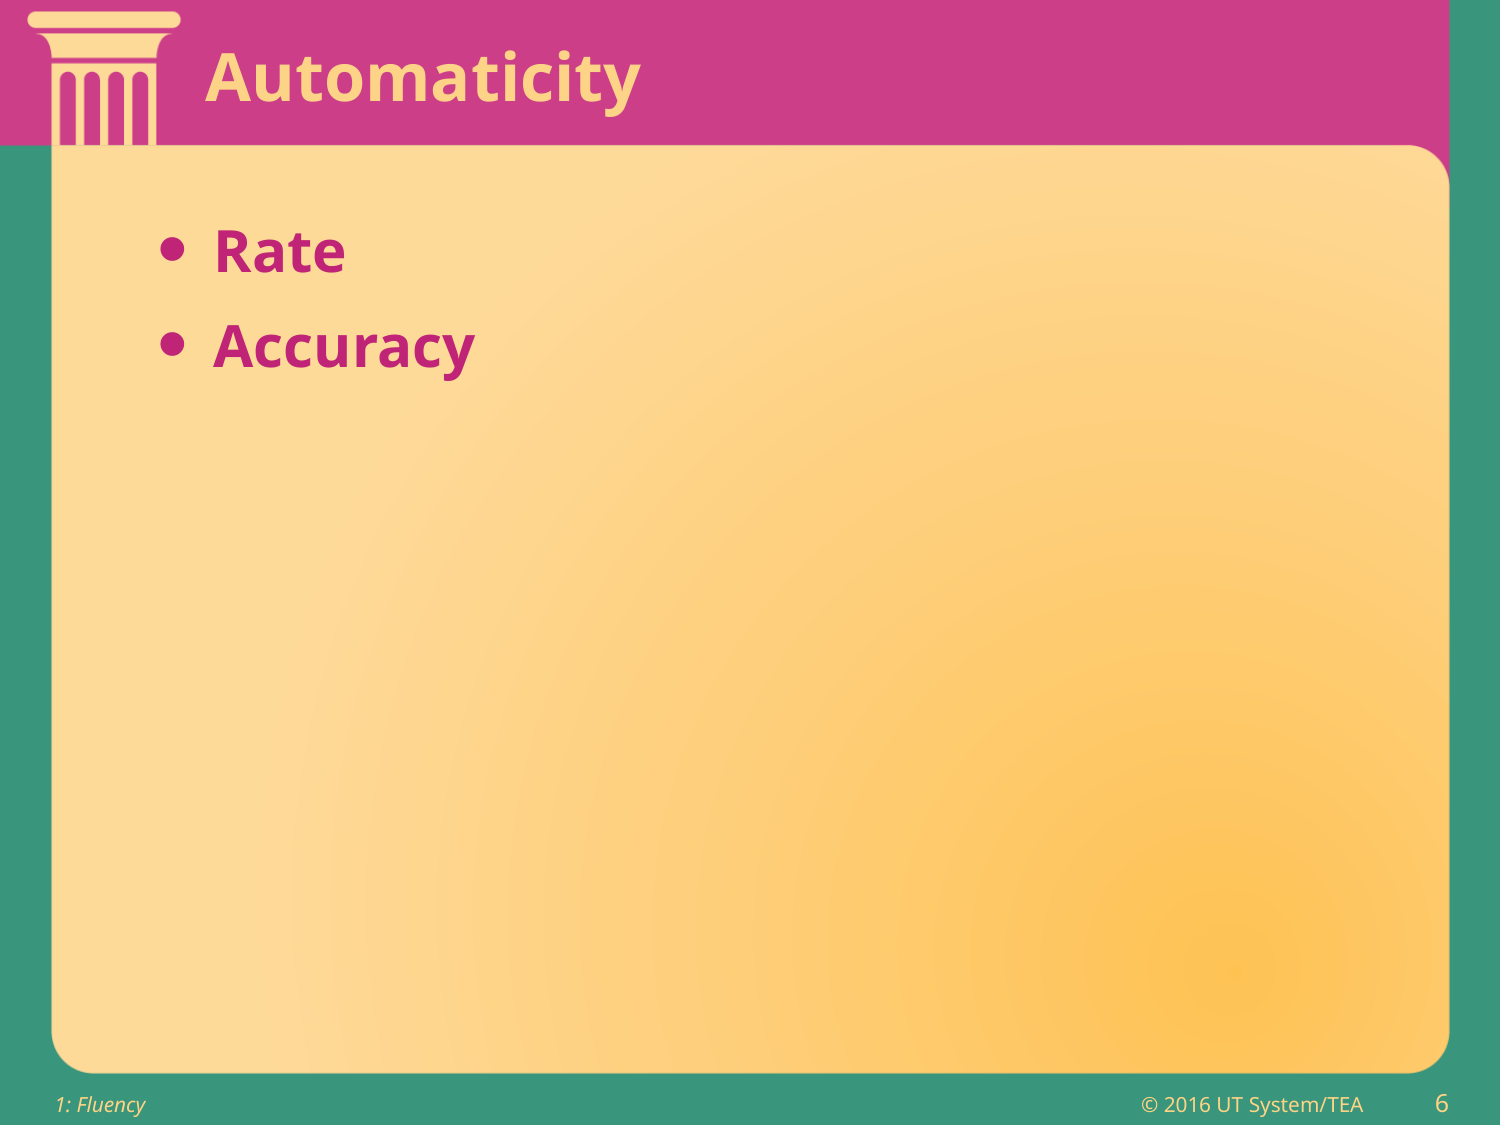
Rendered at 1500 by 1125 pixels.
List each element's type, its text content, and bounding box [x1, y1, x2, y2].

list Rate Accuracy [142, 206, 1366, 997]
title Automaticity [190, 0, 1418, 149]
picture [0, 0, 1500, 1125]
